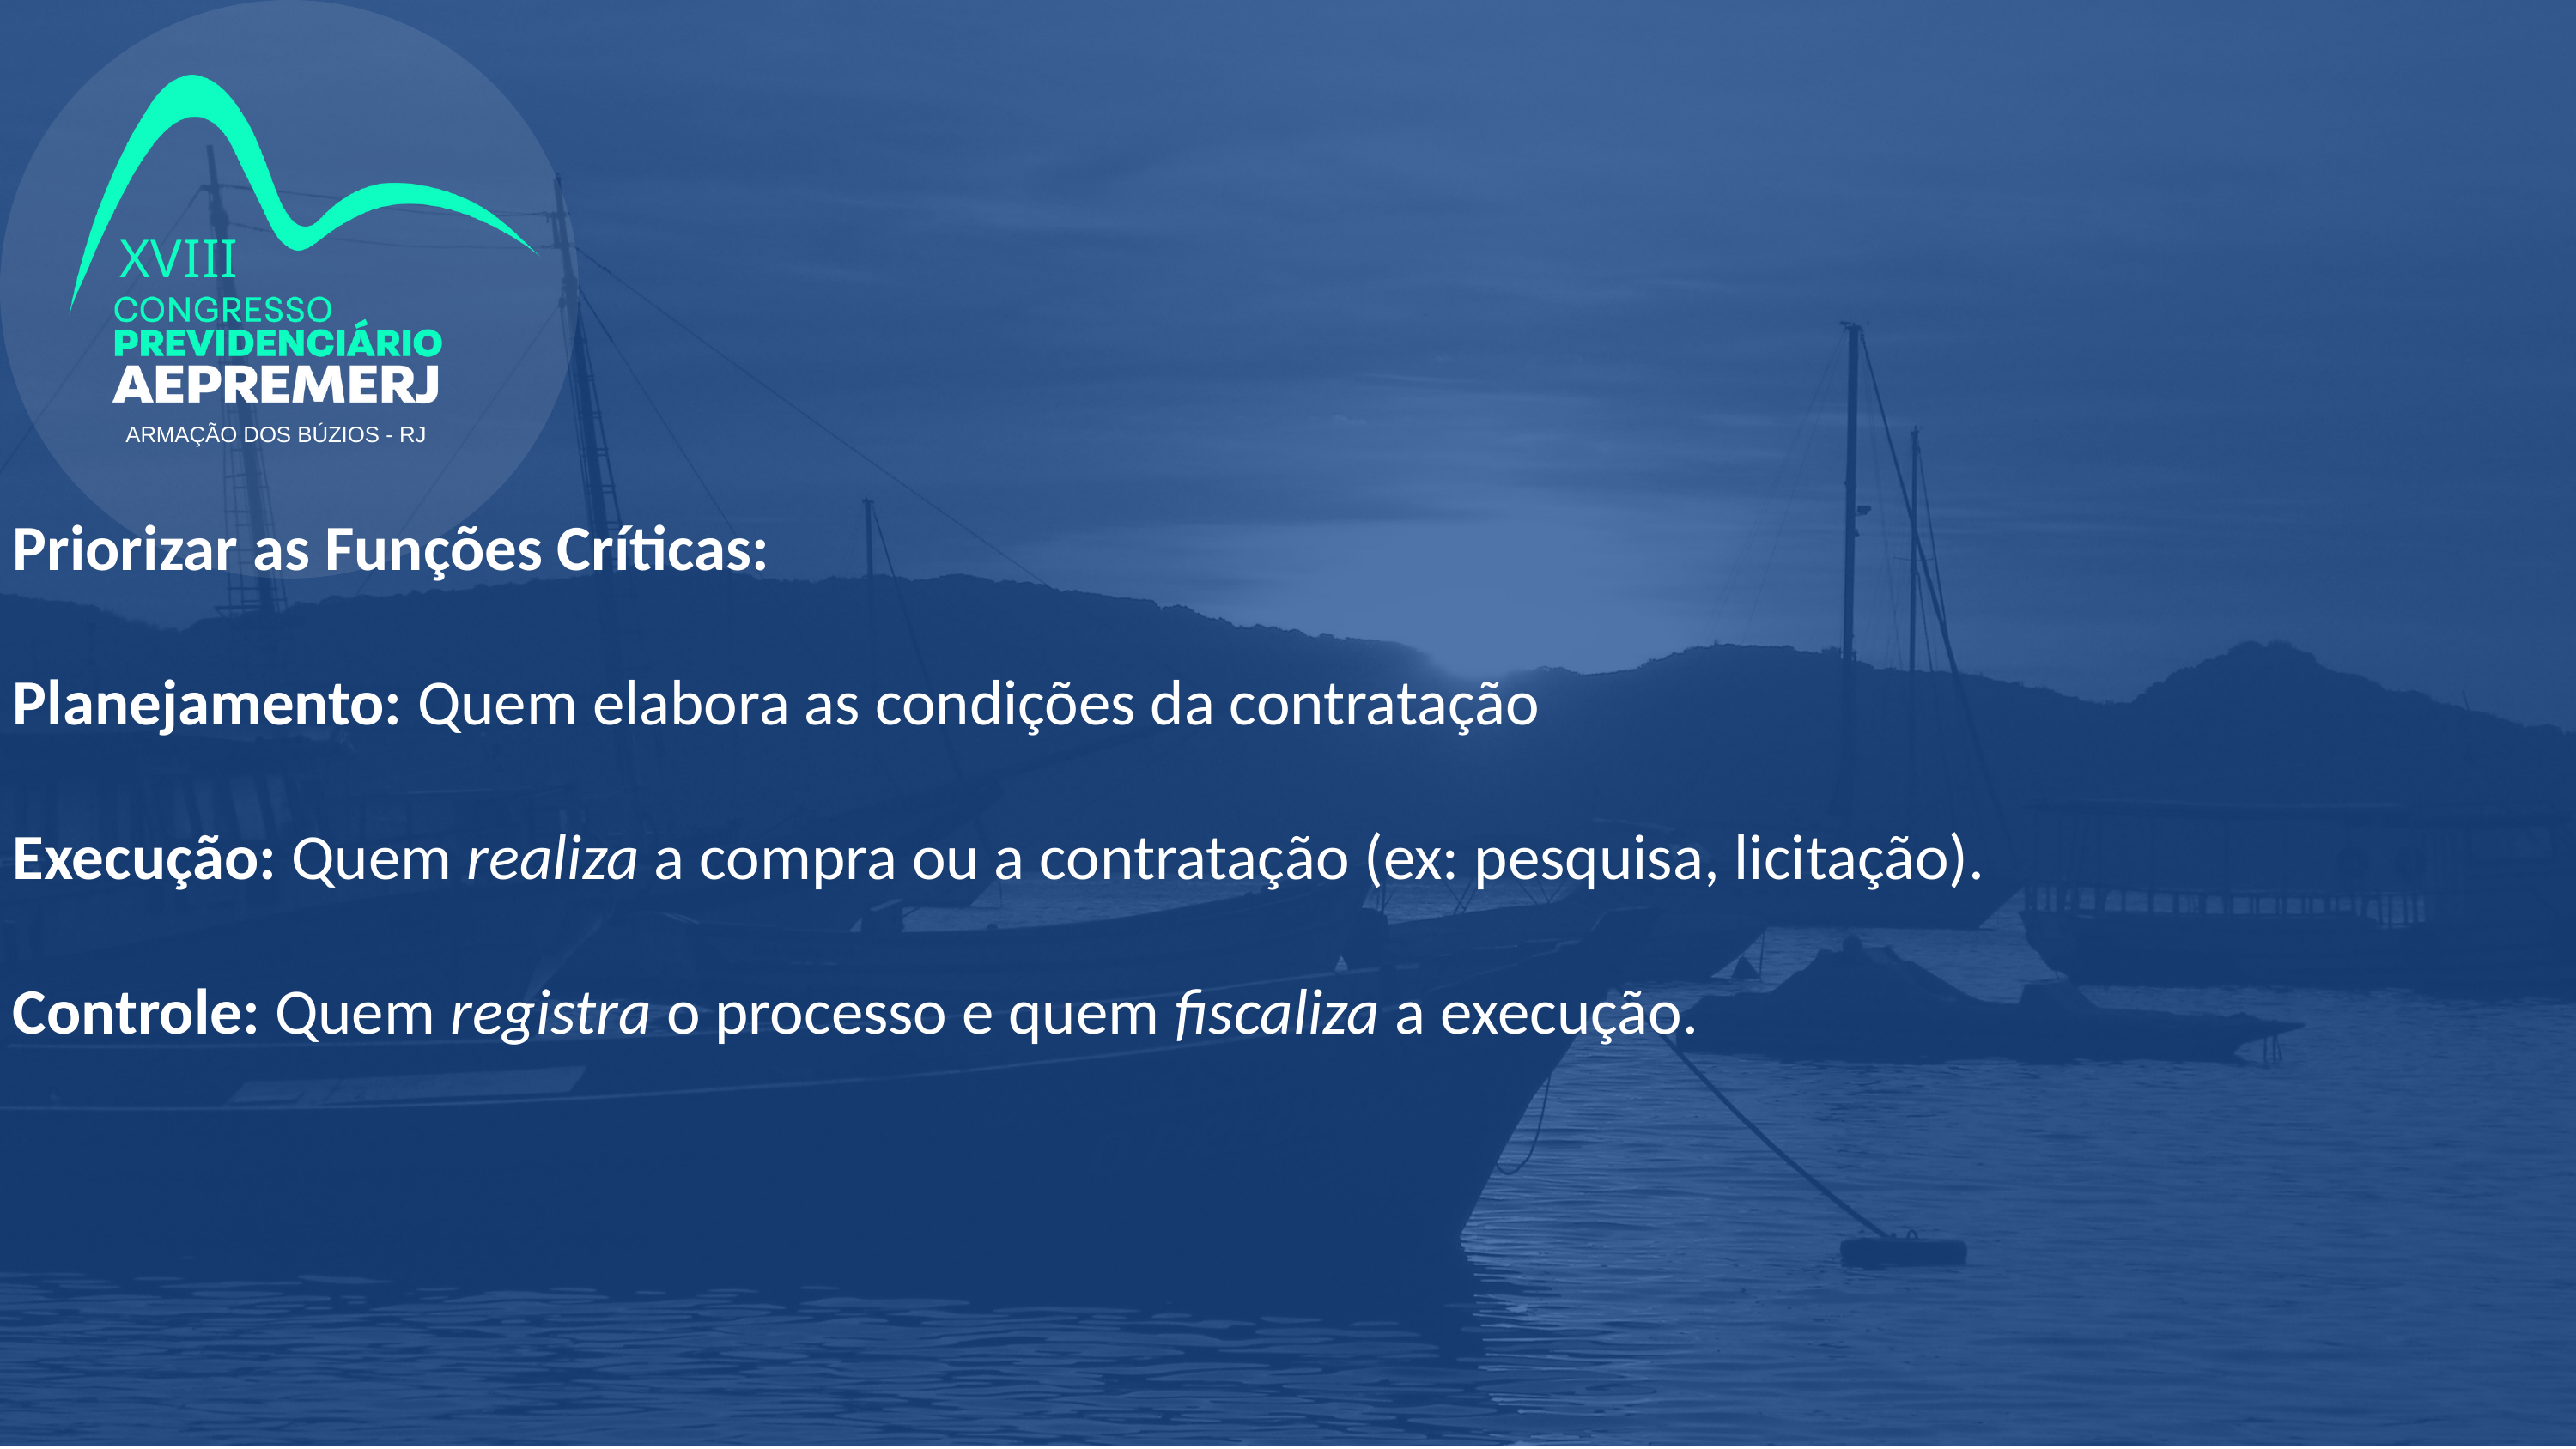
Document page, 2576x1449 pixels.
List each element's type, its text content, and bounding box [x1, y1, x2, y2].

text_box Priorizar as Funções Críticas: Planejamento: Quem elabora as condições da contratação Execução: Quem realiza a compra ou a contratação (ex: pesquisa, licitação). Controle: Quem registra o processo e quem fiscaliza a execução. [0, 0, 2576, 1446]
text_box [0, 0, 580, 579]
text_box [60, 74, 544, 447]
